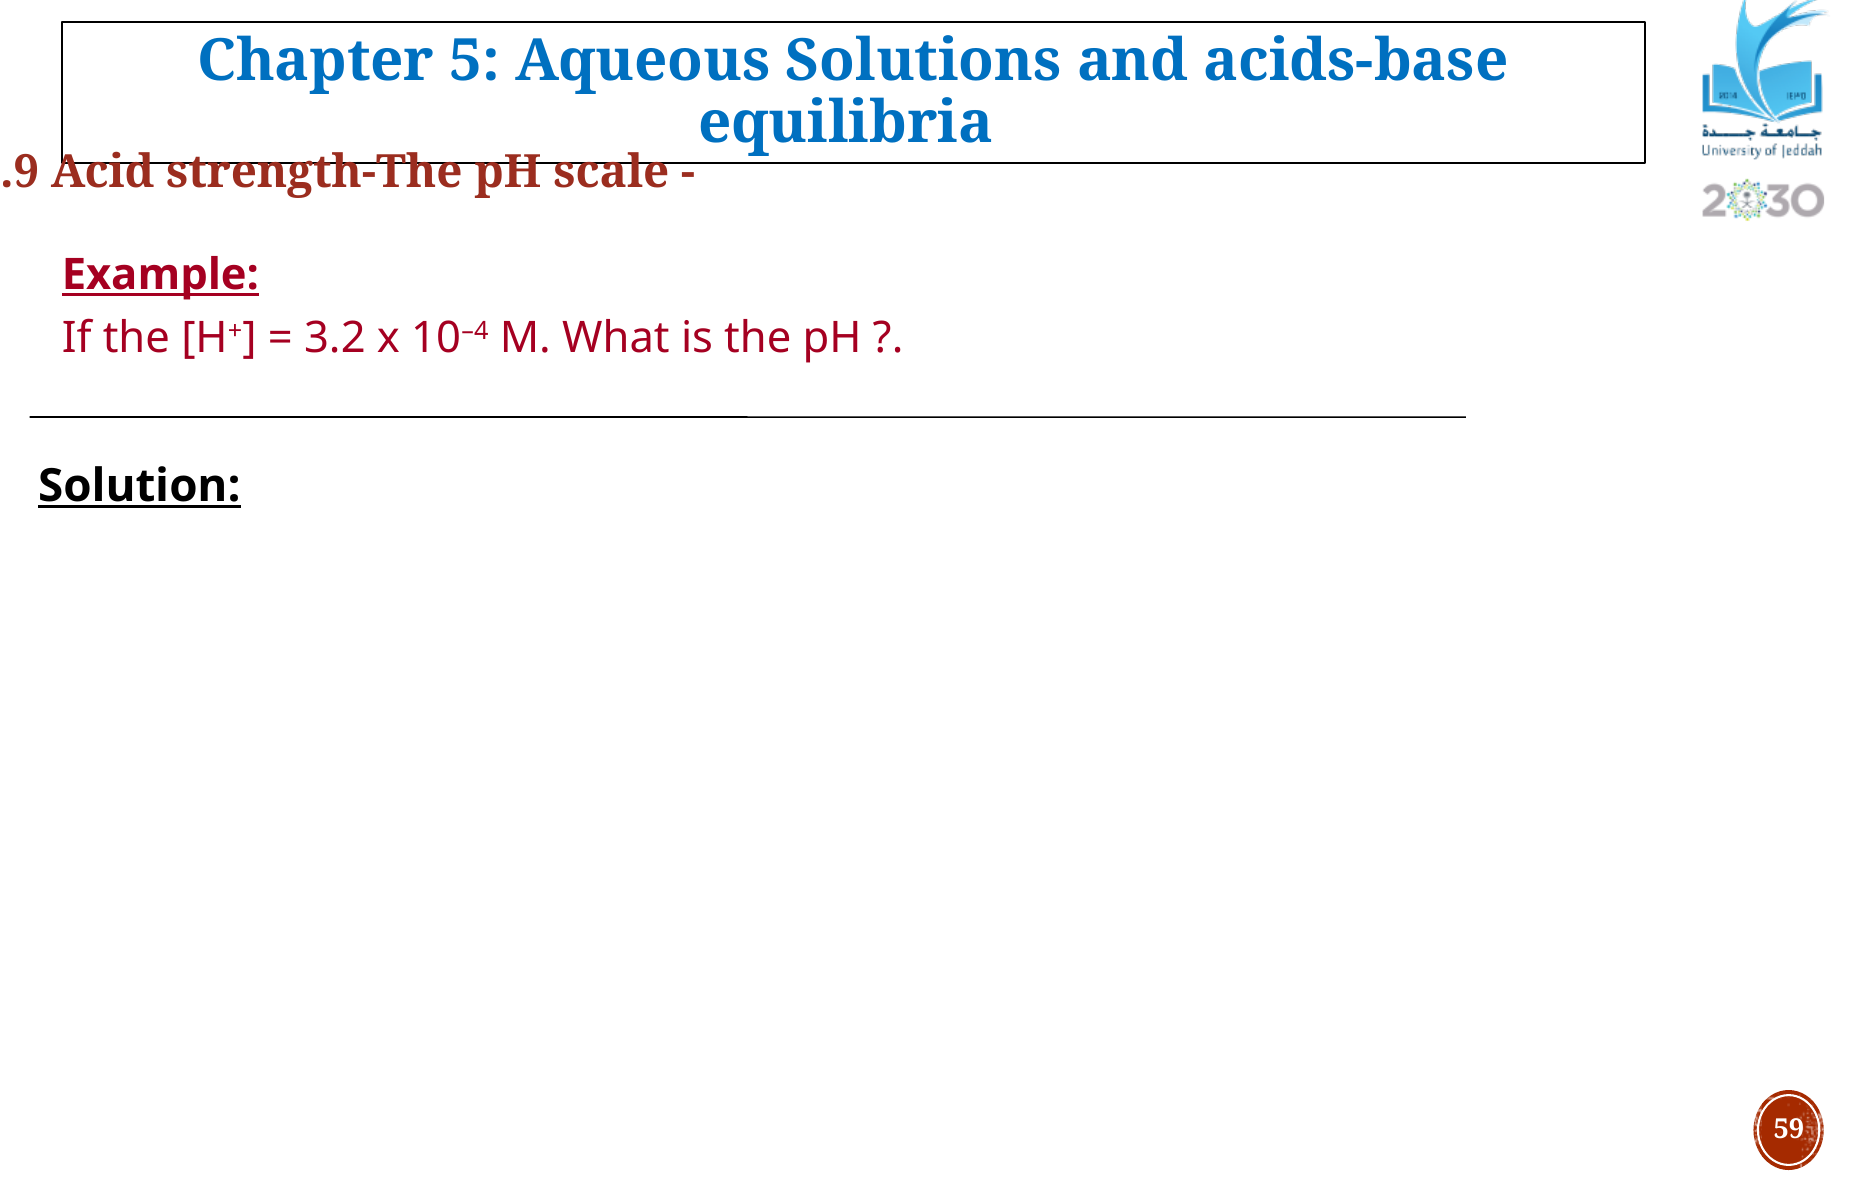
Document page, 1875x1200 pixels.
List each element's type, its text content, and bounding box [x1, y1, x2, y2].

picture [1681, 0, 1846, 227]
text_box 5.9 Acid strength-The pH scale - [0, 134, 723, 205]
text_box Chapter 5: Aqueous Solutions and acids-base equilibria [61, 21, 1646, 164]
text_box Acid and Base Strength [137, 0, 1681, 129]
text_box Solution: [23, 447, 1473, 518]
list Example: If the [H+] = 3.2 x 10–4 M. What is the pH ?. [29, 244, 1479, 434]
slide_number 59 [1739, 1097, 1838, 1162]
